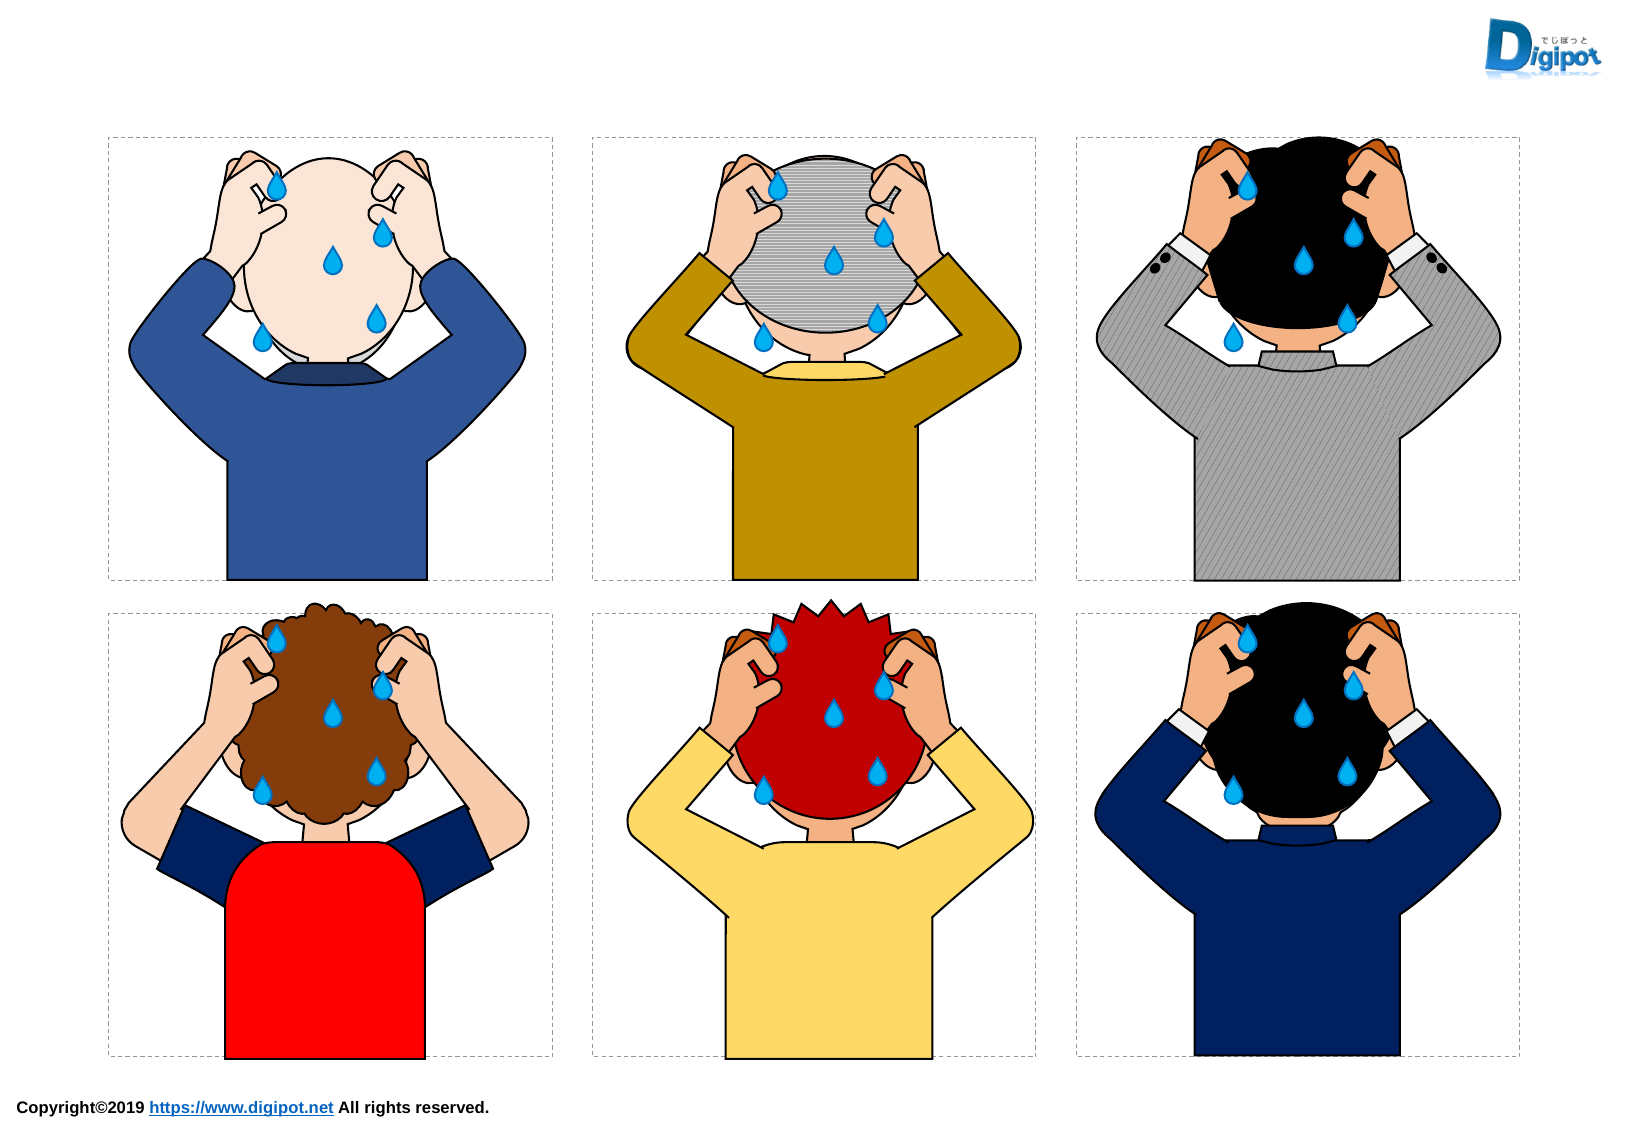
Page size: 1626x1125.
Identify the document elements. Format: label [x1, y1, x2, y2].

text_box [635, 600, 1025, 1059]
text_box [134, 149, 520, 580]
text_box [1103, 136, 1494, 581]
text_box [754, 625, 893, 804]
text_box [253, 172, 392, 352]
text_box [135, 603, 515, 1059]
text_box [1224, 172, 1363, 352]
picture [1485, 18, 1602, 82]
text_box [1224, 625, 1363, 804]
text_box [253, 625, 392, 804]
text_box [1102, 603, 1494, 1056]
text_box [754, 172, 893, 352]
text_box [639, 152, 1008, 580]
